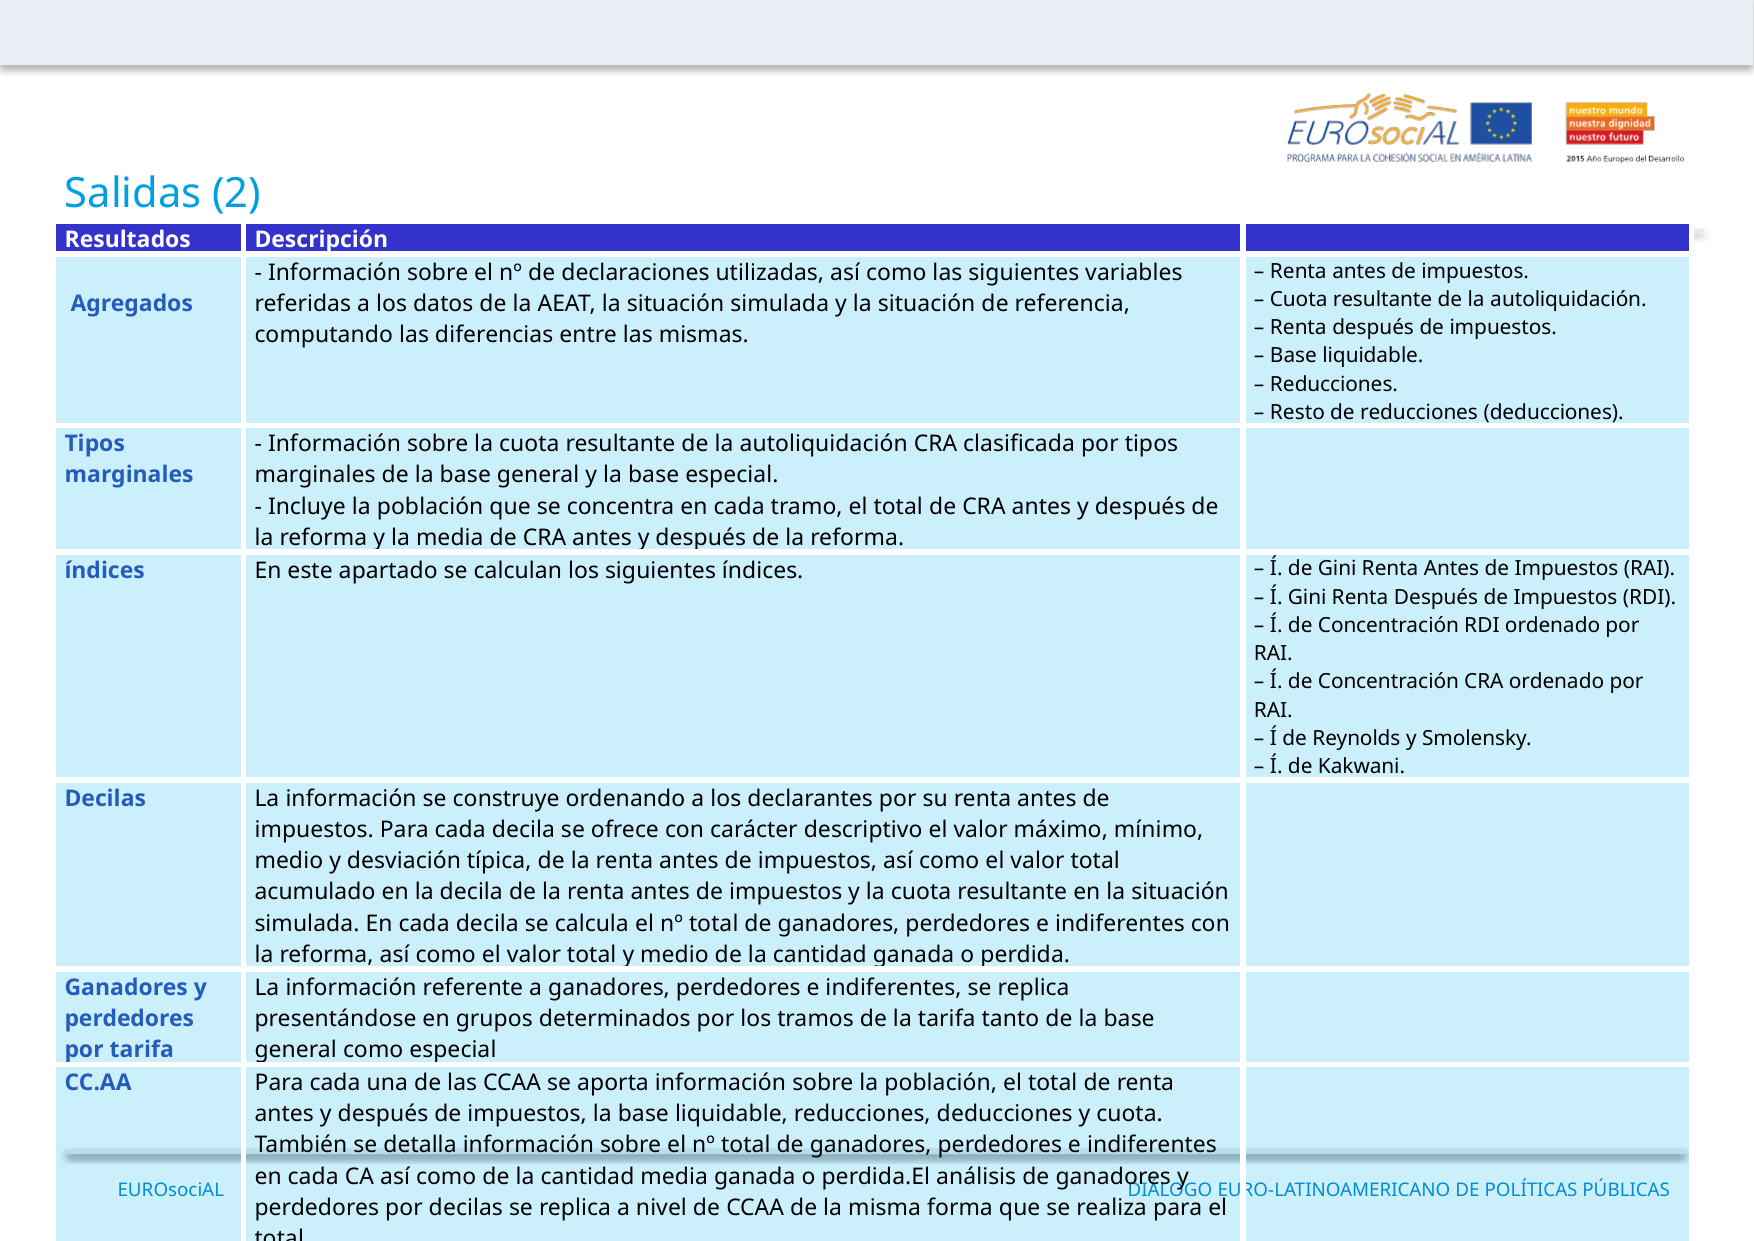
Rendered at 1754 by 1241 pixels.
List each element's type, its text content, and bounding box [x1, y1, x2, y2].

table_cell La información referente a ganadores, perdedores e indiferentes, se replica presentándose en grupos determinados por los tramos de la tarifa tanto de la base general como especial [246, 972, 1240, 1062]
table_cell [1246, 1067, 1689, 1241]
table_cell [1246, 428, 1689, 549]
table_cell Ganadores y perdedores por tarifa [56, 972, 241, 1062]
table_header Descripción [246, 242, 1240, 251]
table_cell Decilas [56, 783, 241, 966]
table_header Descripción [246, 224, 1240, 229]
table_cell Agregados [56, 257, 241, 423]
table_cell índices [56, 555, 241, 777]
table_cell [1246, 783, 1689, 966]
table_cell Tipos marginales [56, 428, 241, 549]
table_cell Para cada una de las CCAA se aporta información sobre la población, el total de renta antes y después de impuestos, la base liquidable, reducciones, deducciones y cuota. También se detalla información sobre el nº total de ganadores, perdedores e indiferentes en cada CA así como de la cantidad media ganada o perdida.El análisis de ganadores y perdedores por decilas se replica a nivel de CCAA de la misma forma que se realiza para el total. [246, 1067, 1240, 1241]
table_cell – Renta antes de impuestos. – Cuota resultante de la autoliquidación. – Renta después de impuestos. – Base liquidable. – Reducciones. – Resto de reducciones (deducciones). [1246, 257, 1689, 423]
picture [1278, 88, 1692, 173]
table_cell - Información sobre el nº de declaraciones utilizadas, así como las siguientes variables referidas a los datos de la AEAT, la situación simulada y la situación de referencia, computando las diferencias entre las mismas. [246, 257, 1240, 423]
table_header [1246, 242, 1689, 251]
text_box Salidas (2) [49, 158, 1628, 233]
table_header [1246, 224, 1689, 229]
table_cell - Información sobre la cuota resultante de la autoliquidación CRA clasificada por tipos marginales de la base general y la base especial. - Incluye la población que se concentra en cada tramo, el total de CRA antes y después de la reforma y la media de CRA antes y después de la reforma. [246, 428, 1240, 549]
table_cell – Í. de Gini Renta Antes de Impuestos (RAI). – Í. Gini Renta Después de Impuestos (RDI). – Í. de Concentración RDI ordenado por RAI. – Í. de Concentración CRA ordenado por RAI. – Í de Reynolds y Smolensky. – Í. de Kakwani. [1246, 555, 1689, 777]
table_cell CC.AA [56, 1067, 241, 1241]
table_header Resultados [56, 224, 241, 251]
table_cell En este apartado se calculan los siguientes índices. [246, 555, 1240, 777]
table_cell [1246, 972, 1689, 1062]
table_cell La información se construye ordenando a los declarantes por su renta antes de impuestos. Para cada decila se ofrece con carácter descriptivo el valor máximo, mínimo, medio y desviación típica, de la renta antes de impuestos, así como el valor total acumulado en la decila de la renta antes de impuestos y la cuota resultante en la situación simulada. En cada decila se calcula el nº total de ganadores, perdedores e indiferentes con la reforma, así como el valor total y medio de la cantidad ganada o perdida. [246, 783, 1240, 966]
